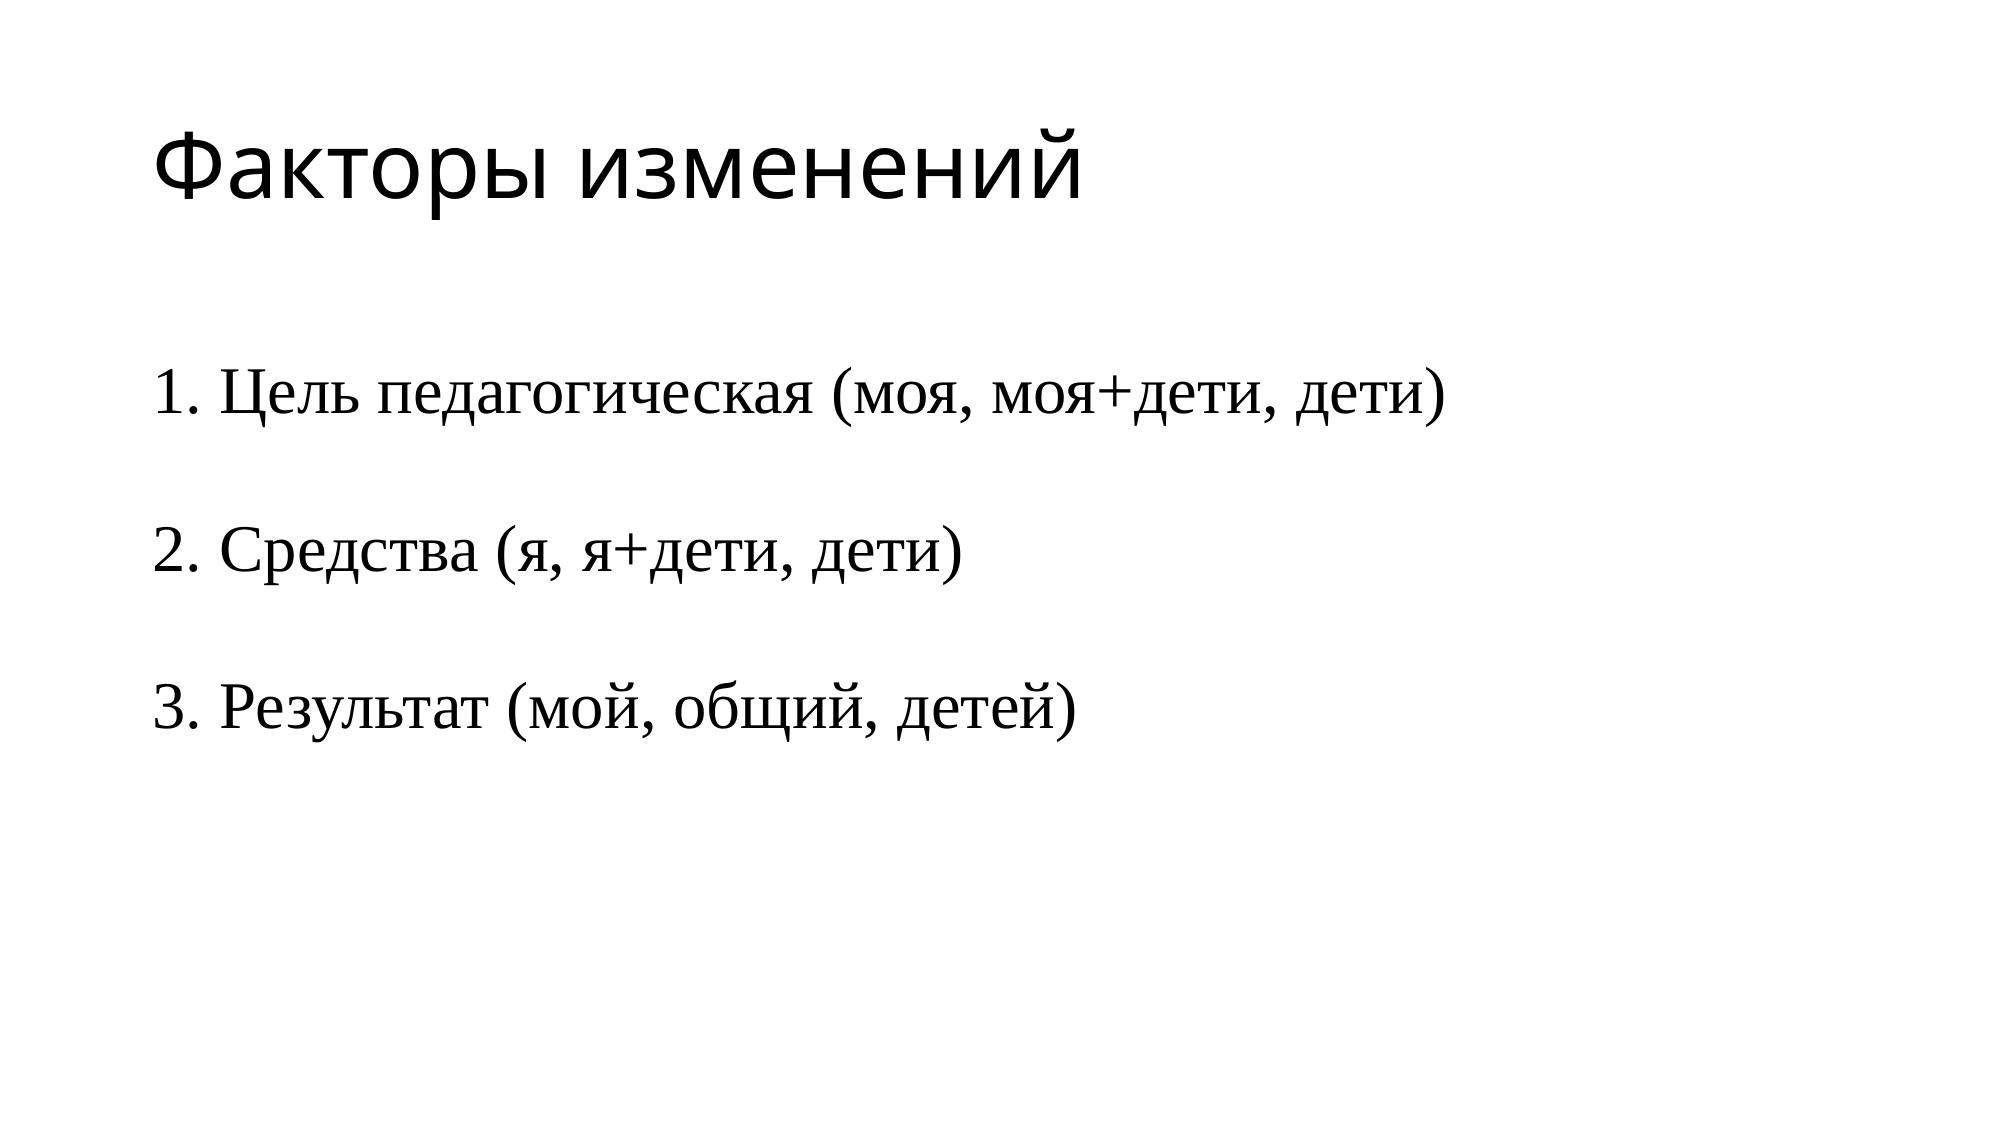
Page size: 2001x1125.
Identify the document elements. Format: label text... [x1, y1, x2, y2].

list 1. Цель педагогическая (моя, моя+дети, дети) 2. Средства (я, я+дети, дети) 3. Результат (мой, общий, детей) [137, 299, 1863, 1014]
title Факторы изменений [137, 59, 1863, 278]
